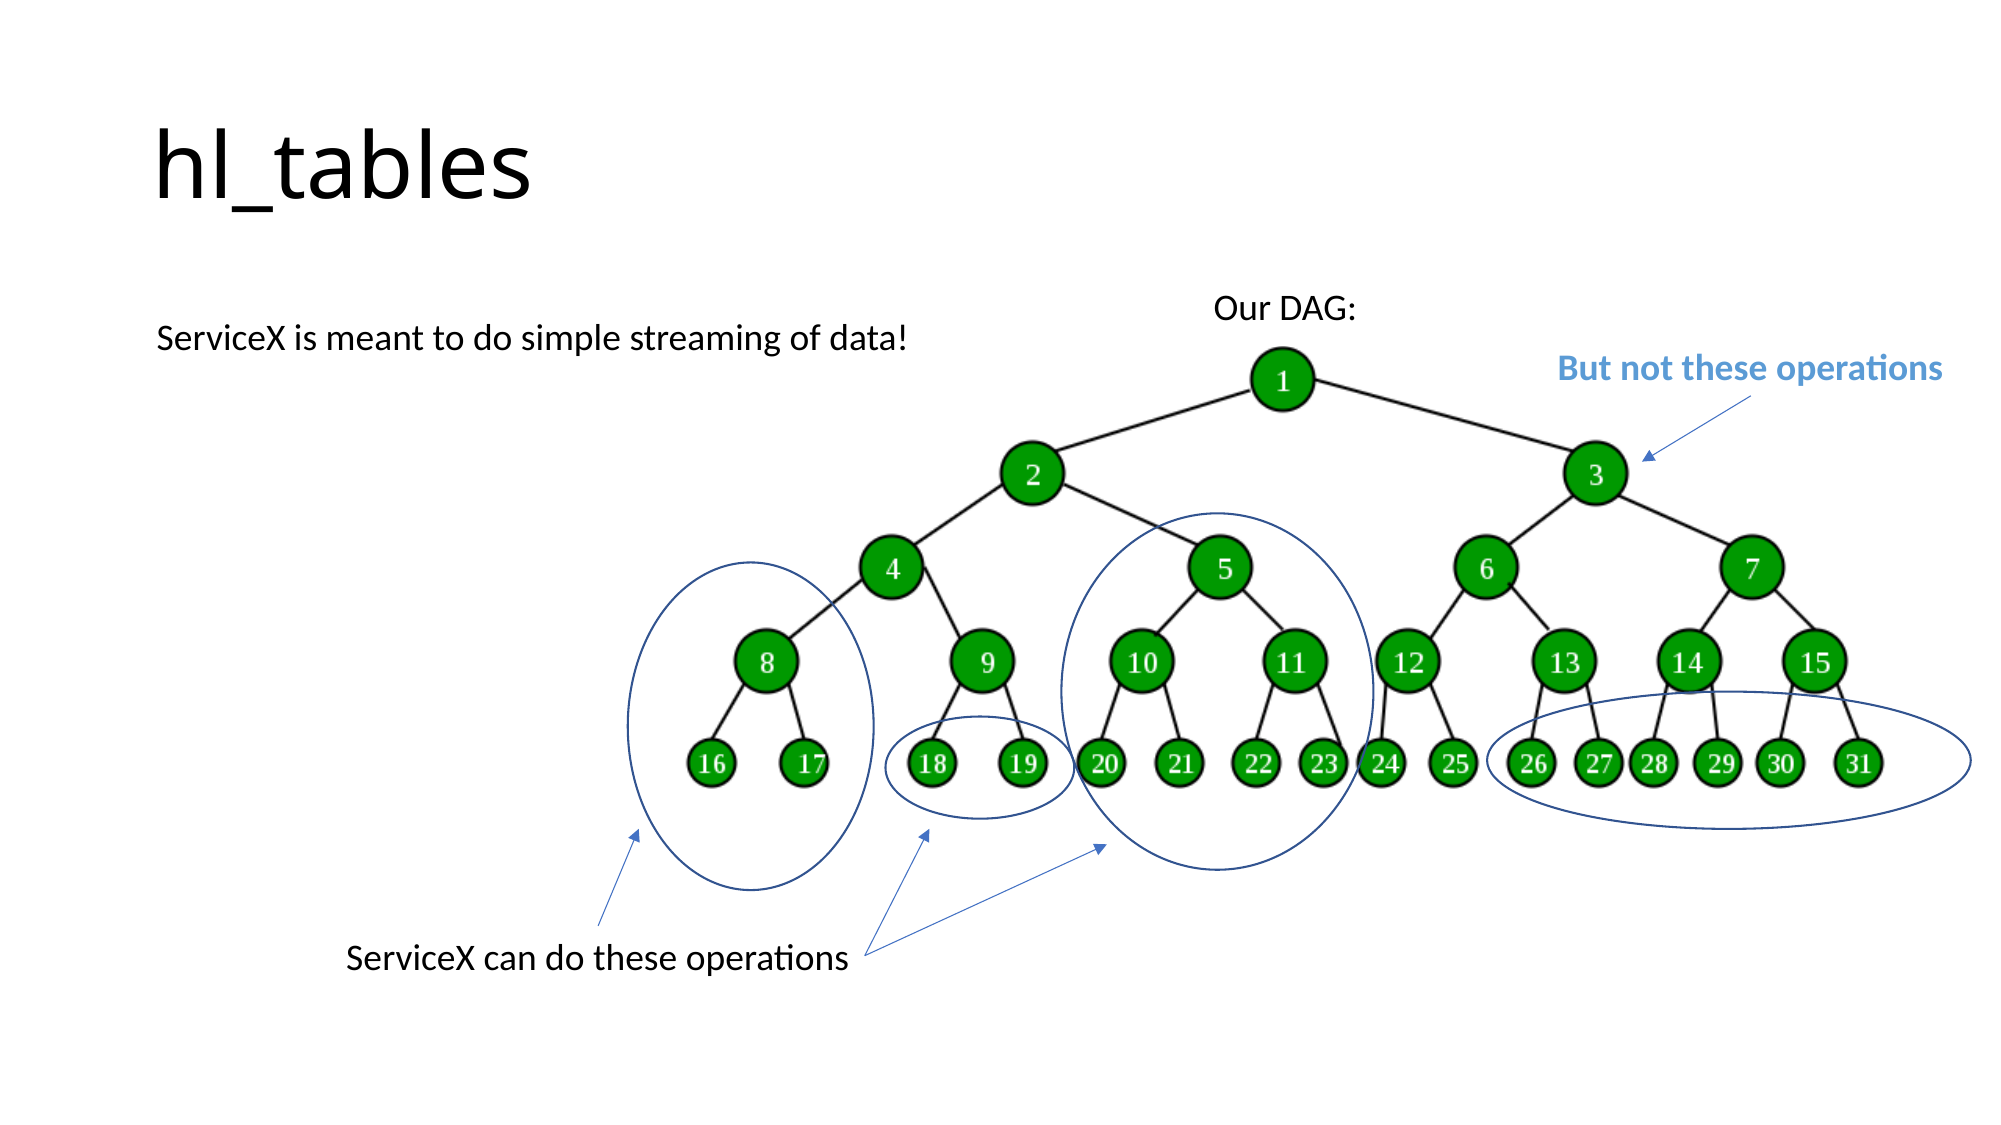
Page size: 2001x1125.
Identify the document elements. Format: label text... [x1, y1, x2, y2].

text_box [867, 844, 1107, 957]
title hl_tables [137, 59, 1863, 278]
text_box [626, 590, 833, 892]
text_box But not these operations [1542, 336, 1959, 396]
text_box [598, 828, 639, 926]
picture [680, 346, 1891, 850]
text_box ServiceX can do these operations [331, 925, 865, 986]
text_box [867, 828, 930, 844]
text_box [1641, 396, 1751, 462]
text_box ServiceX is meant to do simple streaming of data! [141, 305, 925, 366]
text_box [1891, 708, 1972, 813]
text_box [1143, 850, 1291, 871]
text_box Our DAG: [1198, 275, 1373, 336]
